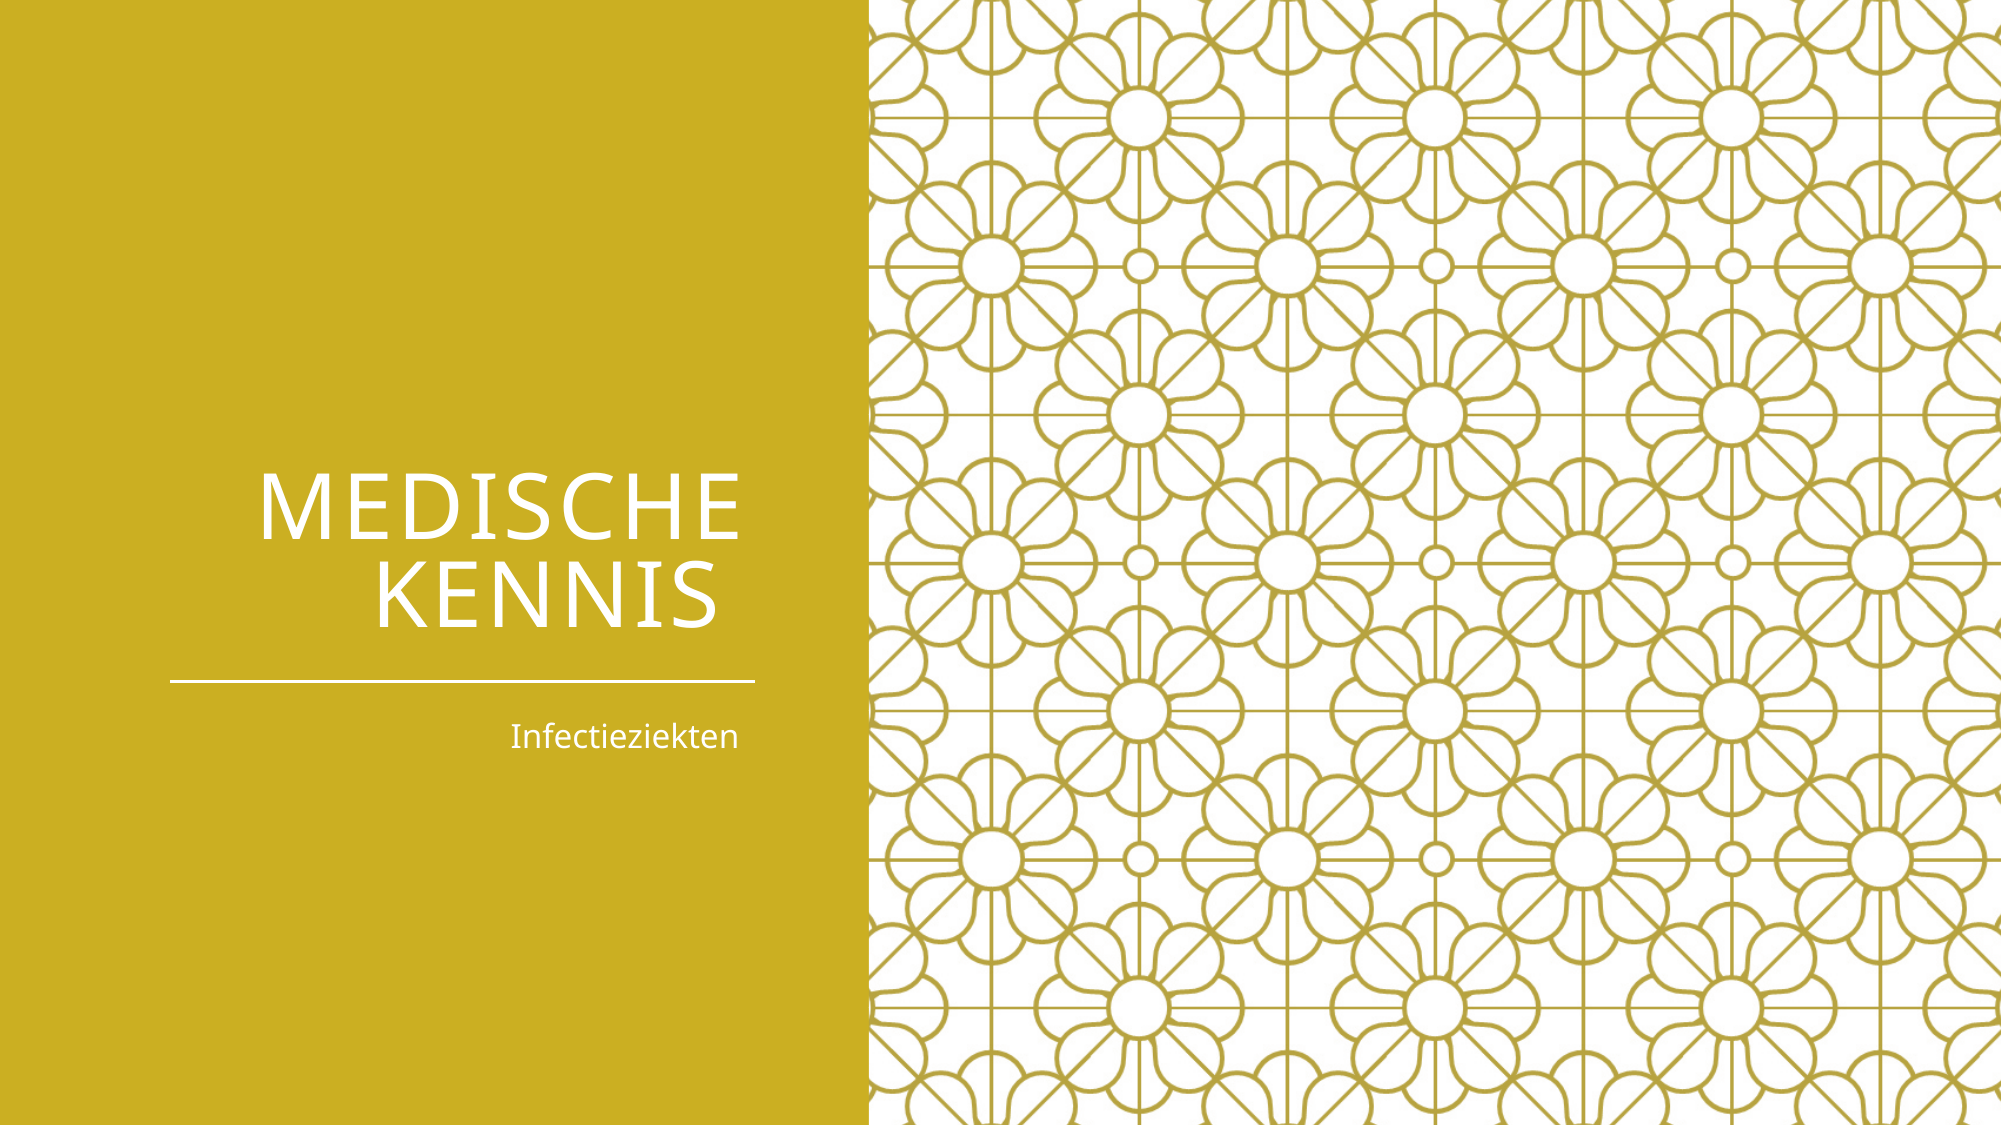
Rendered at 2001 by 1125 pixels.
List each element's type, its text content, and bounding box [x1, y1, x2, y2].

text_box [868, 0, 2000, 1125]
title Medische kennis [104, 104, 764, 653]
text_box [0, 0, 868, 1125]
subtitle Infectieziekten [104, 707, 764, 1019]
